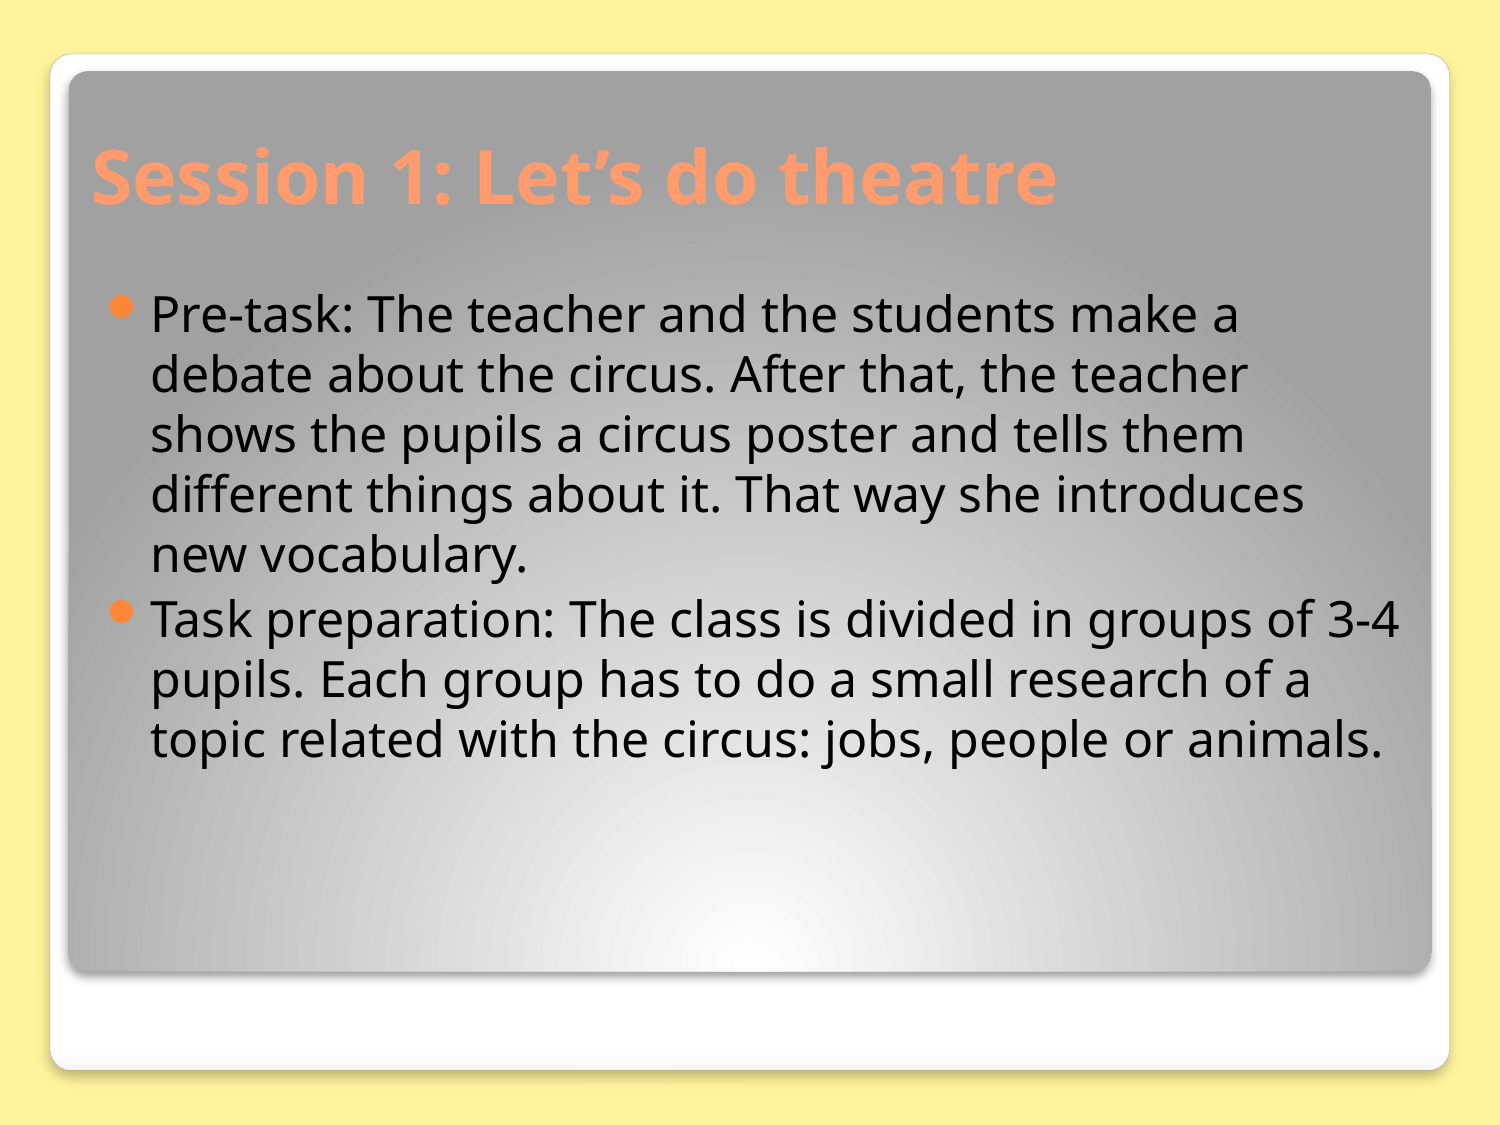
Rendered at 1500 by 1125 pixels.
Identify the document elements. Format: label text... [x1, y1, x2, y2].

list Pre-task: The teacher and the students make a debate about the circus. After that, the teacher shows the pupils a circus poster and tells them different things about it. That way she introduces new vocabulary. Task preparation: The class is divided in groups of 3-4 pupils. Each group has to do a small research of a topic related with the circus: jobs, people or animals. [76, 267, 1420, 955]
title Session 1: Let’s do theatre [76, 54, 1420, 228]
